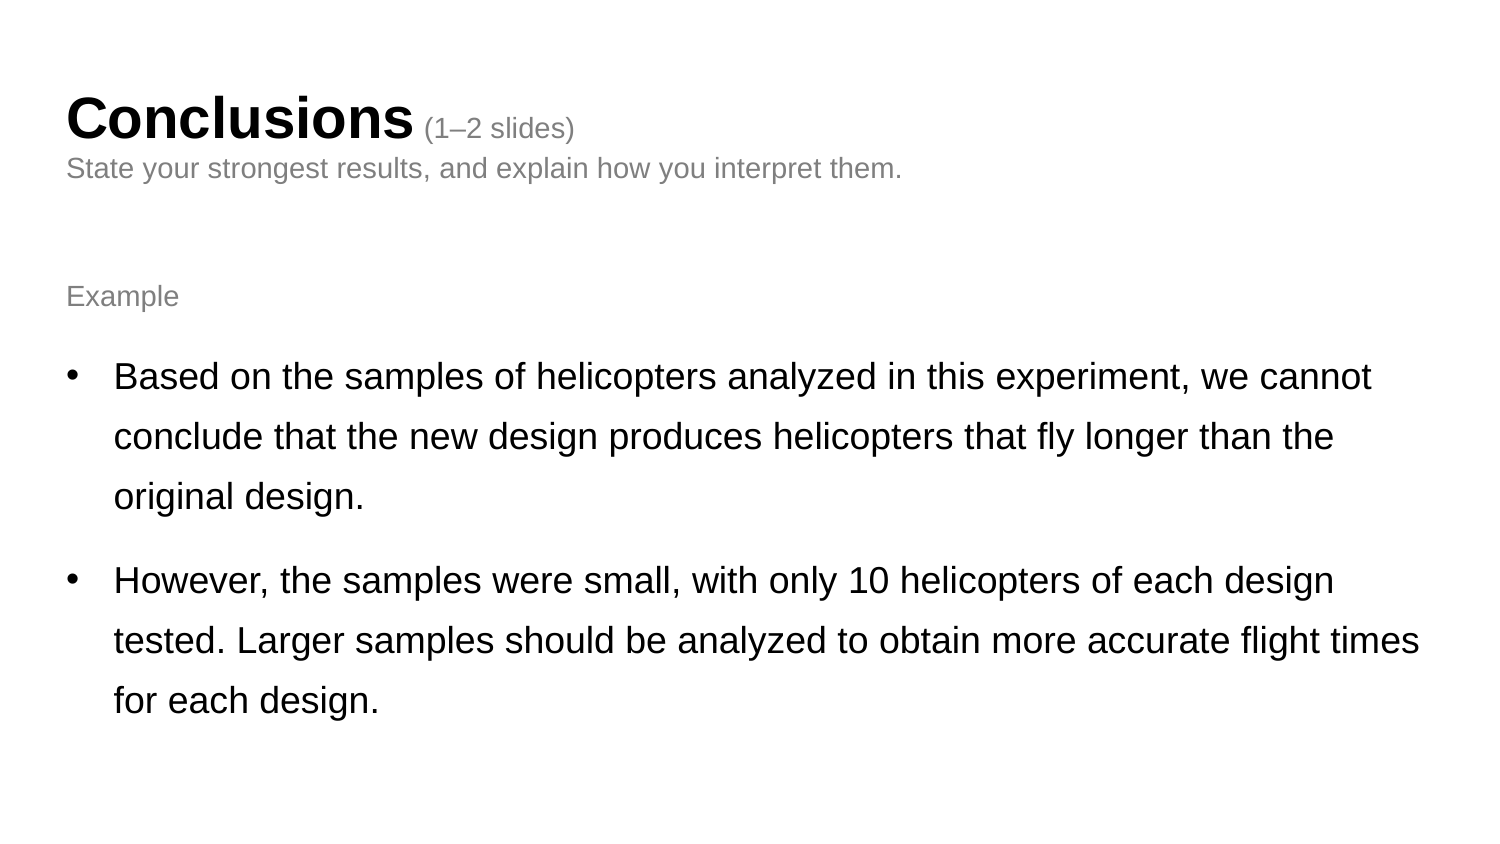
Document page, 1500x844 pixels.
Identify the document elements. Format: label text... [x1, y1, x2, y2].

list Example Based on the samples of helicopters analyzed in this experiment, we cannot conclude that the new design produces helicopters that fly longer than the original design. However, the samples were small, with only 10 helicopters of each design tested. Larger samples should be analyzed to obtain more accurate flight times for each design. [51, 237, 1449, 742]
title Conclusions (1–2 slides) State your strongest results, and explain how you interpret them. [51, 64, 1449, 237]
